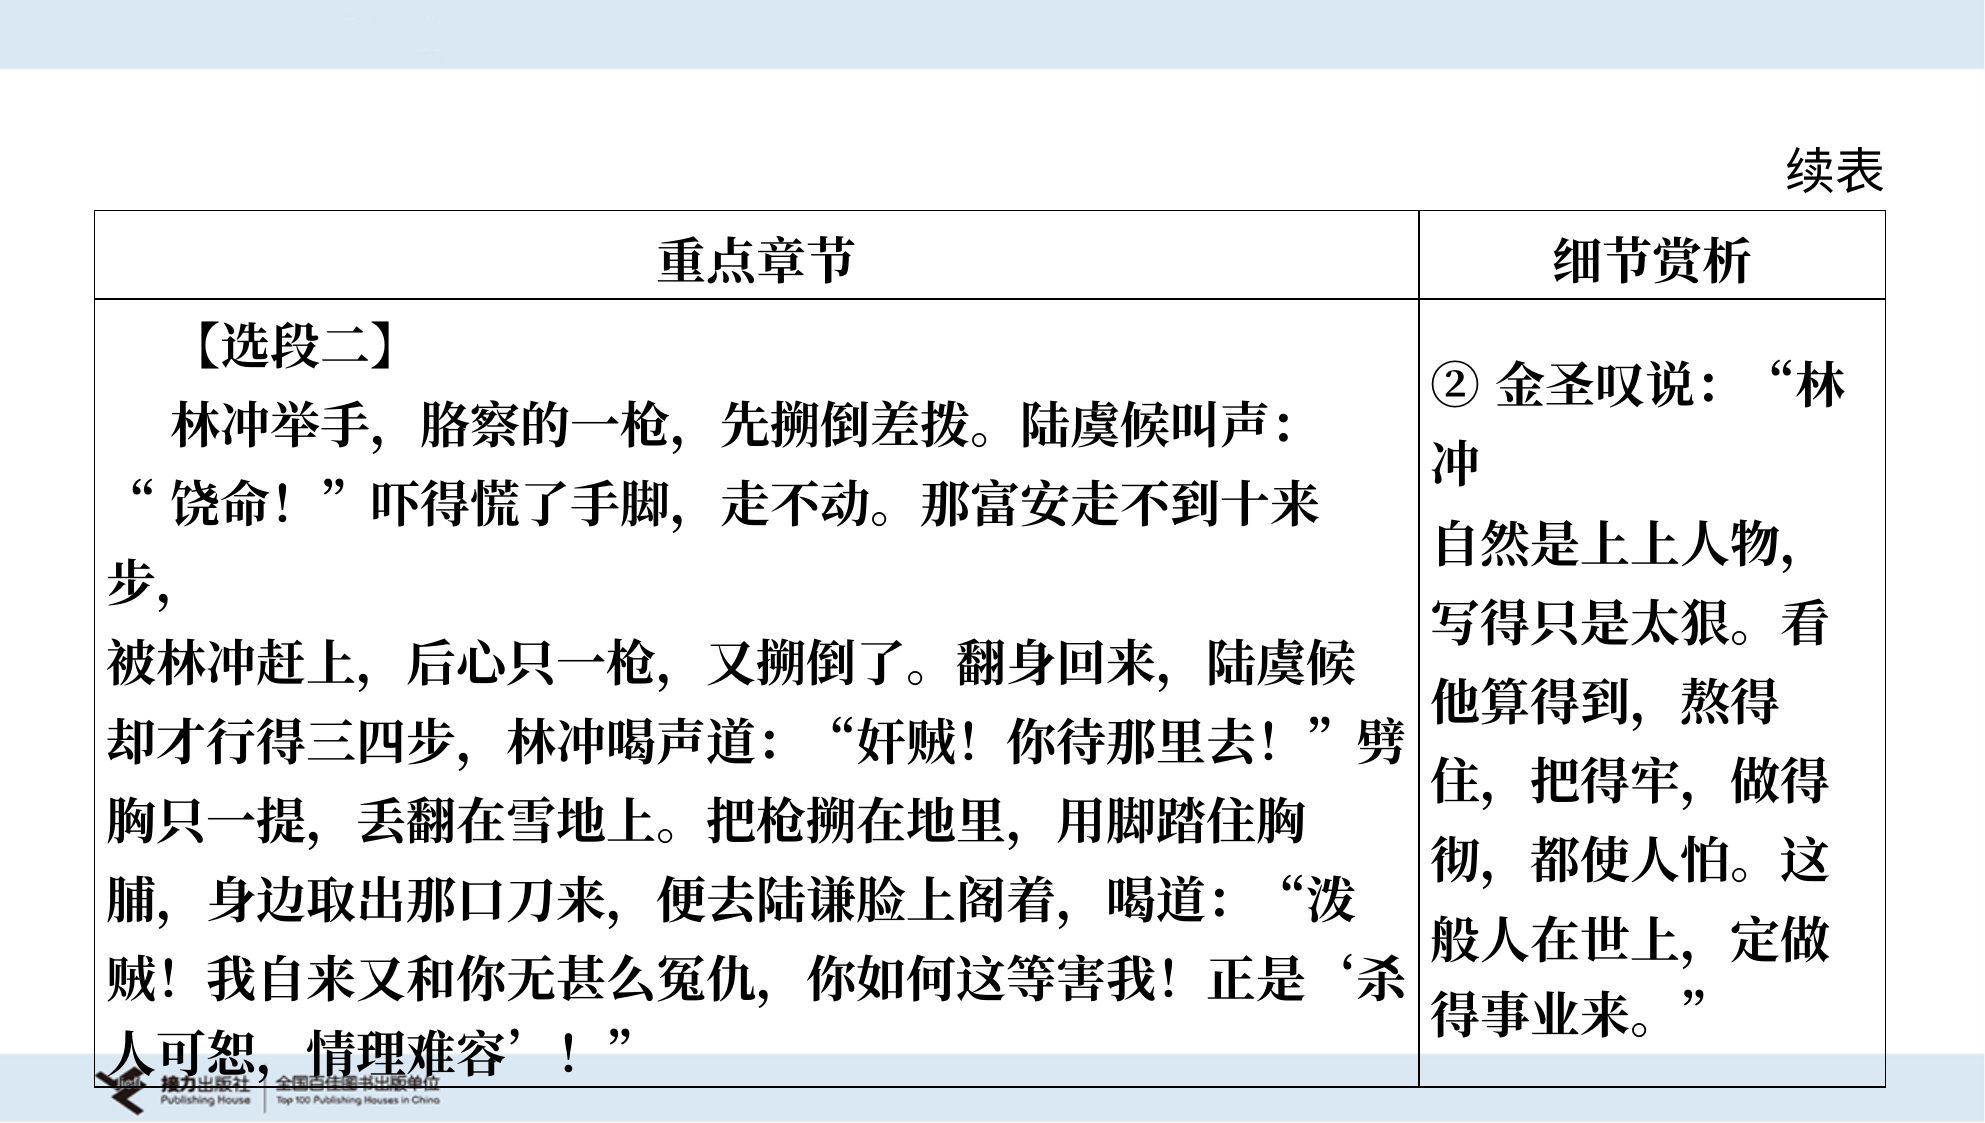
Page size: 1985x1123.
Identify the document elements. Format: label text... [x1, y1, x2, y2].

table_cell ②金圣叹说：“林冲 自然是上上人物， 写得只是太狠。看 他算得到，熬得 住，把得牢，做得 彻，都使人怕。这 般人在世上，定做 得事业来。” [1420, 300, 1885, 1086]
table_header 重点章节 [95, 211, 1418, 298]
text_box 续表 [1784, 107, 1886, 200]
table_header 细节赏析 [1420, 211, 1885, 298]
picture [0, 0, 1985, 1122]
table_cell 【选段二】 林冲举手，胳察的一枪，先搠倒差拨。陆虞候叫声： “饶命！”吓得慌了手脚，走不动。那富安走不到十来步， 被林冲赶上，后心只一枪，又搠倒了。翻身回来，陆虞候 却才行得三四步，林冲喝声道：“奸贼！你待那里去！”劈 胸只一提，丢翻在雪地上。把枪搠在地里，用脚踏住胸 脯，身边取出那口刀来，便去陆谦脸上阁着，喝道：“泼 贼！我自来又和你无甚么冤仇，你如何这等害我！正是‘杀 人可恕，情理难容’！” [95, 300, 1418, 1086]
